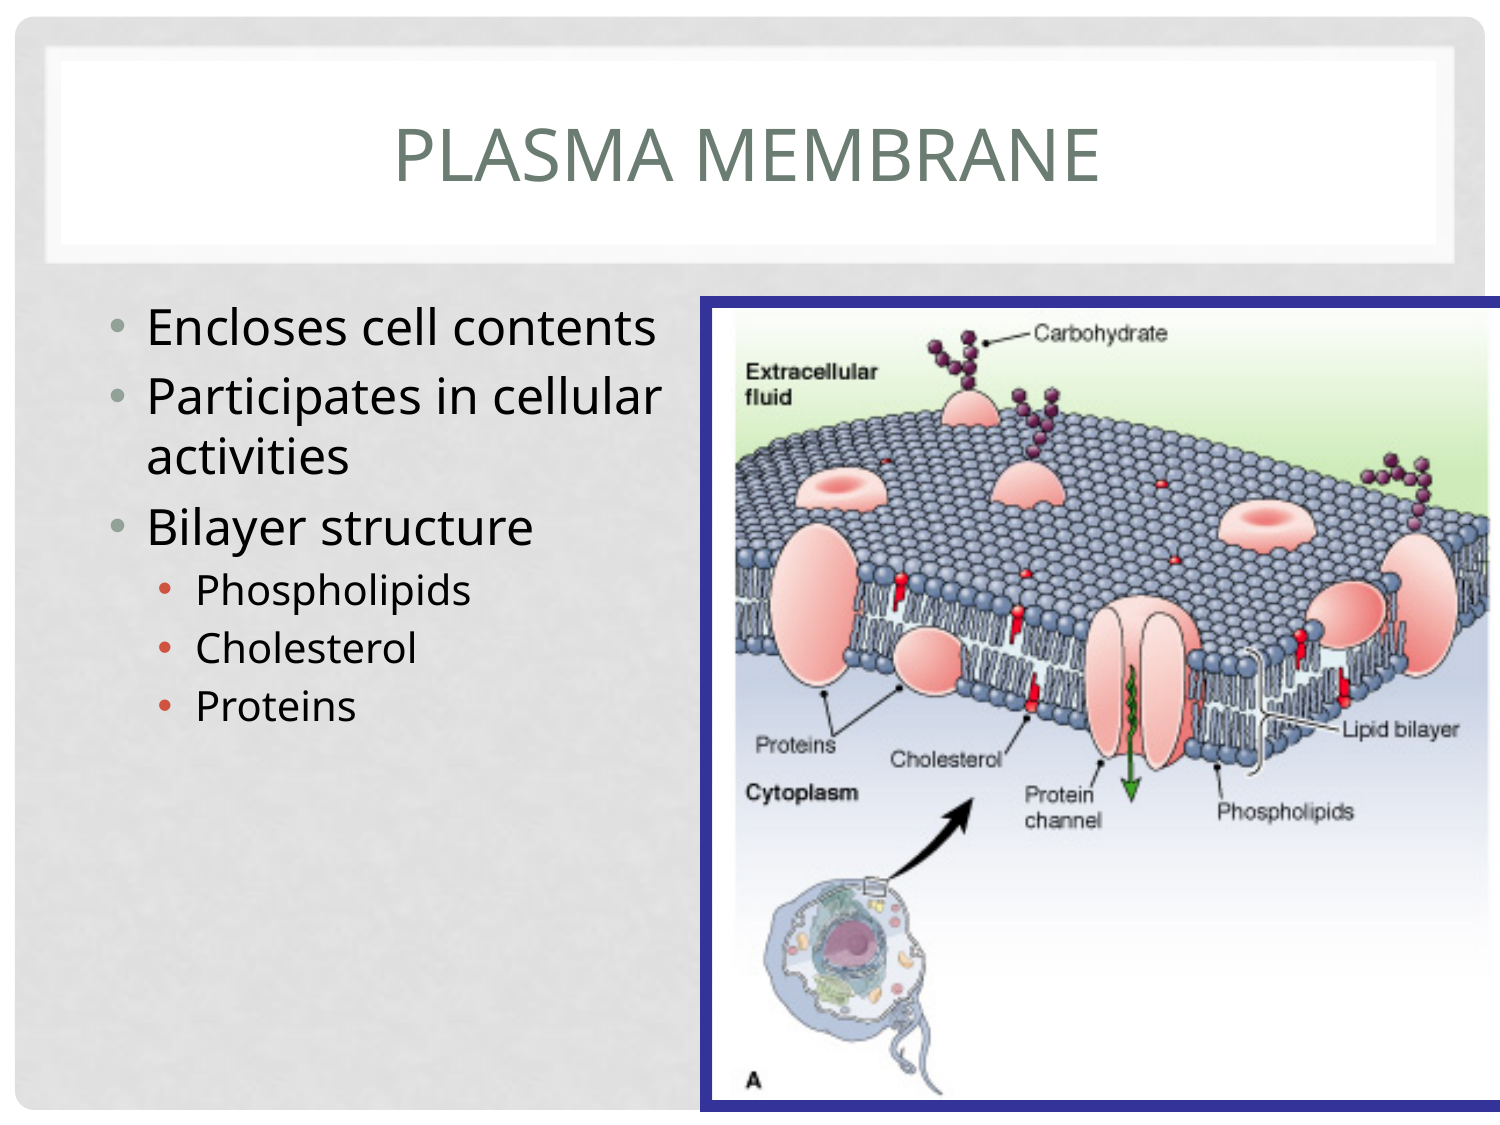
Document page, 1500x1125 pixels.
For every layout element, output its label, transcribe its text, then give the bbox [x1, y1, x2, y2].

picture [712, 308, 1500, 1100]
title Plasma membrane [69, 66, 1425, 238]
list Encloses cell contents Participates in cellular activities Bilayer structure Phospholipids Cholesterol Proteins [75, 287, 713, 1005]
